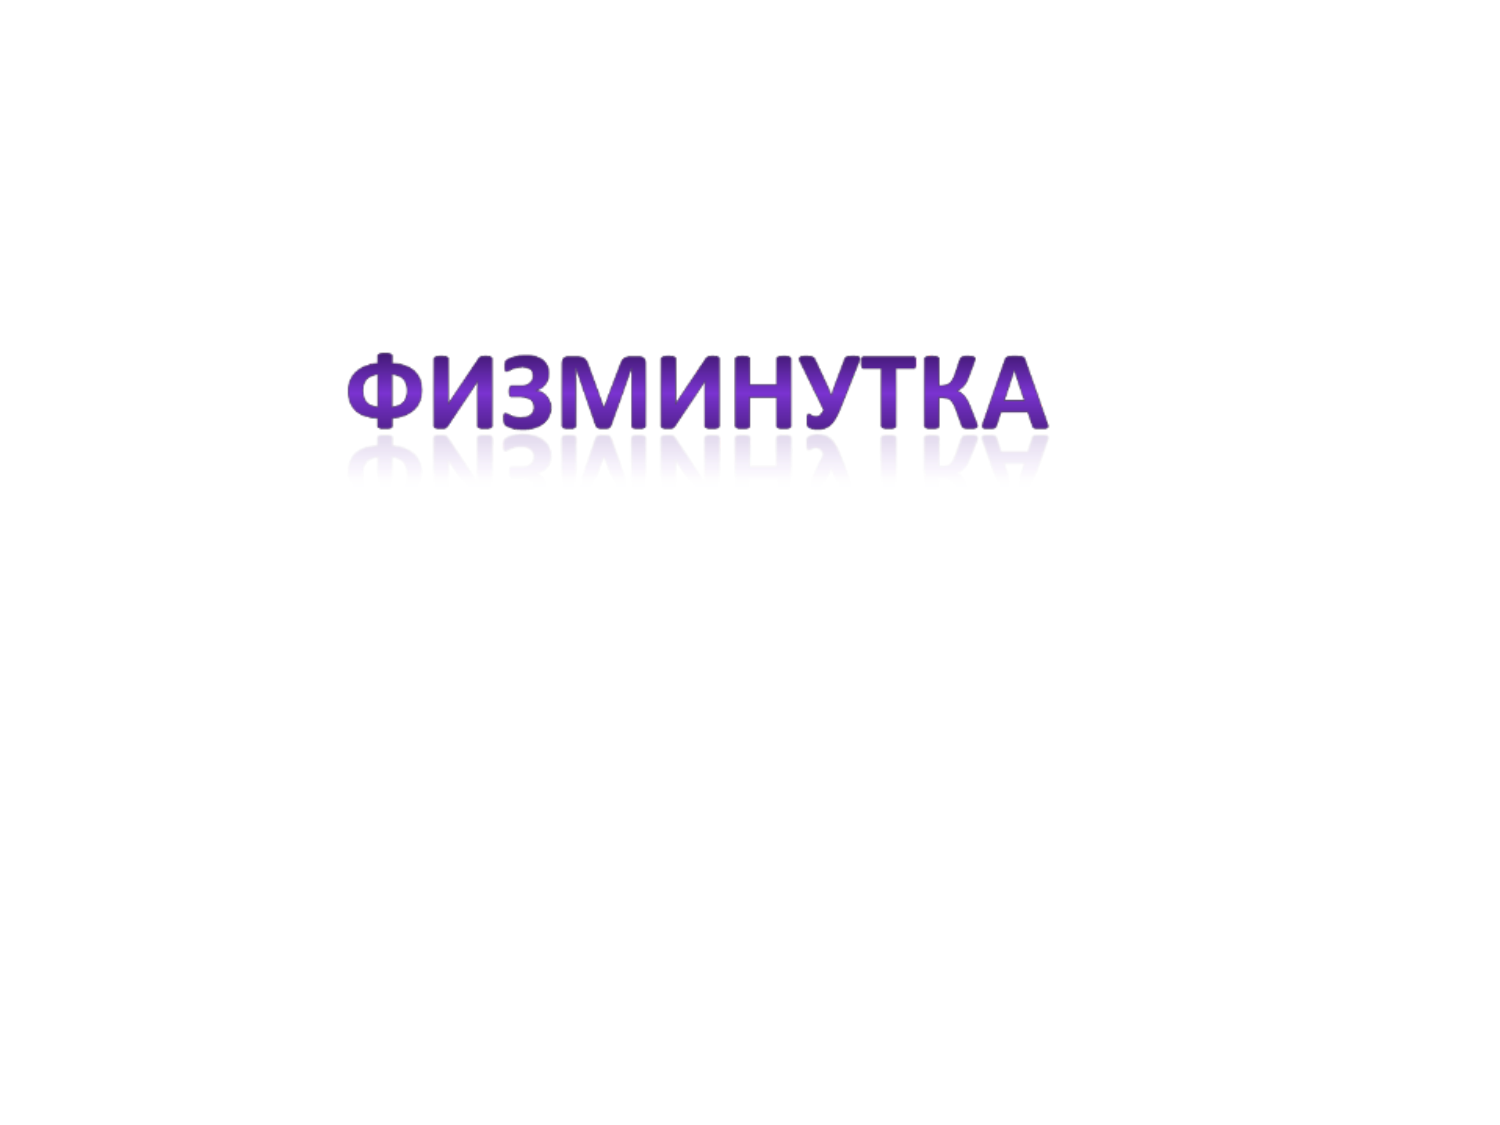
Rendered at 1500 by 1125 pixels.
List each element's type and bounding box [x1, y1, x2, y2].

picture [273, 287, 1121, 580]
